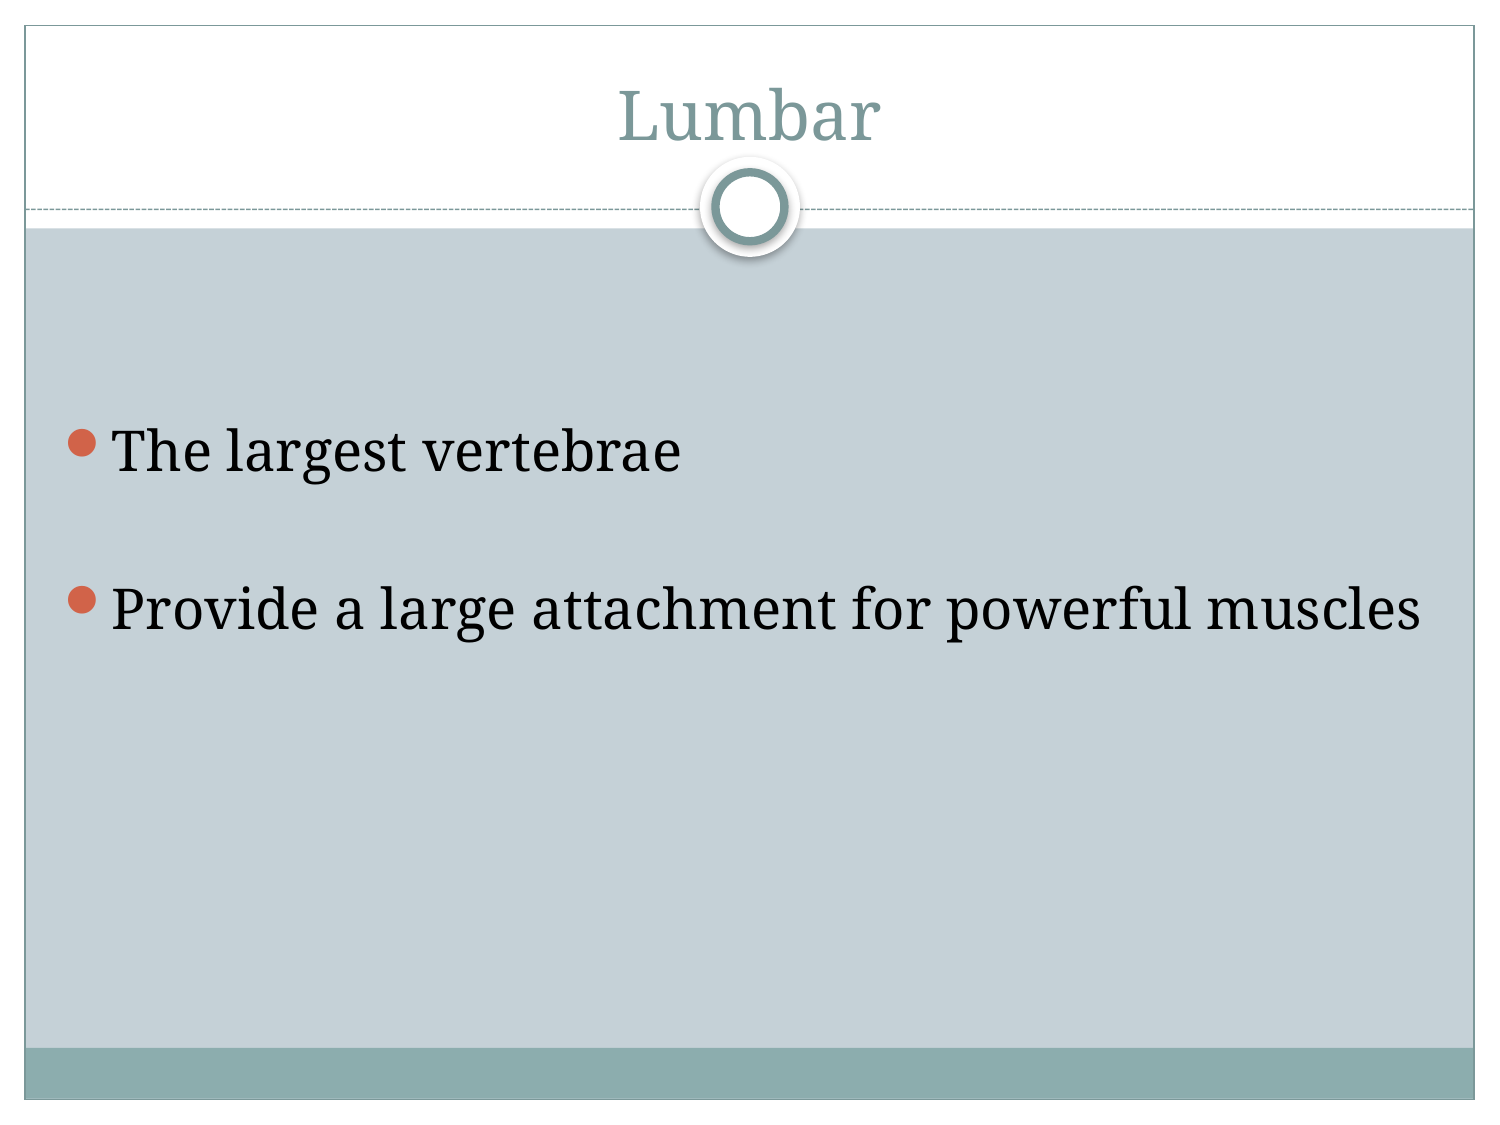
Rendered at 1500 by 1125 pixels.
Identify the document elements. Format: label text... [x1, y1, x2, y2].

title Lumbar [49, 37, 1450, 162]
list The largest vertebrae Provide a large attachment for powerful muscles [49, 250, 1445, 1001]
